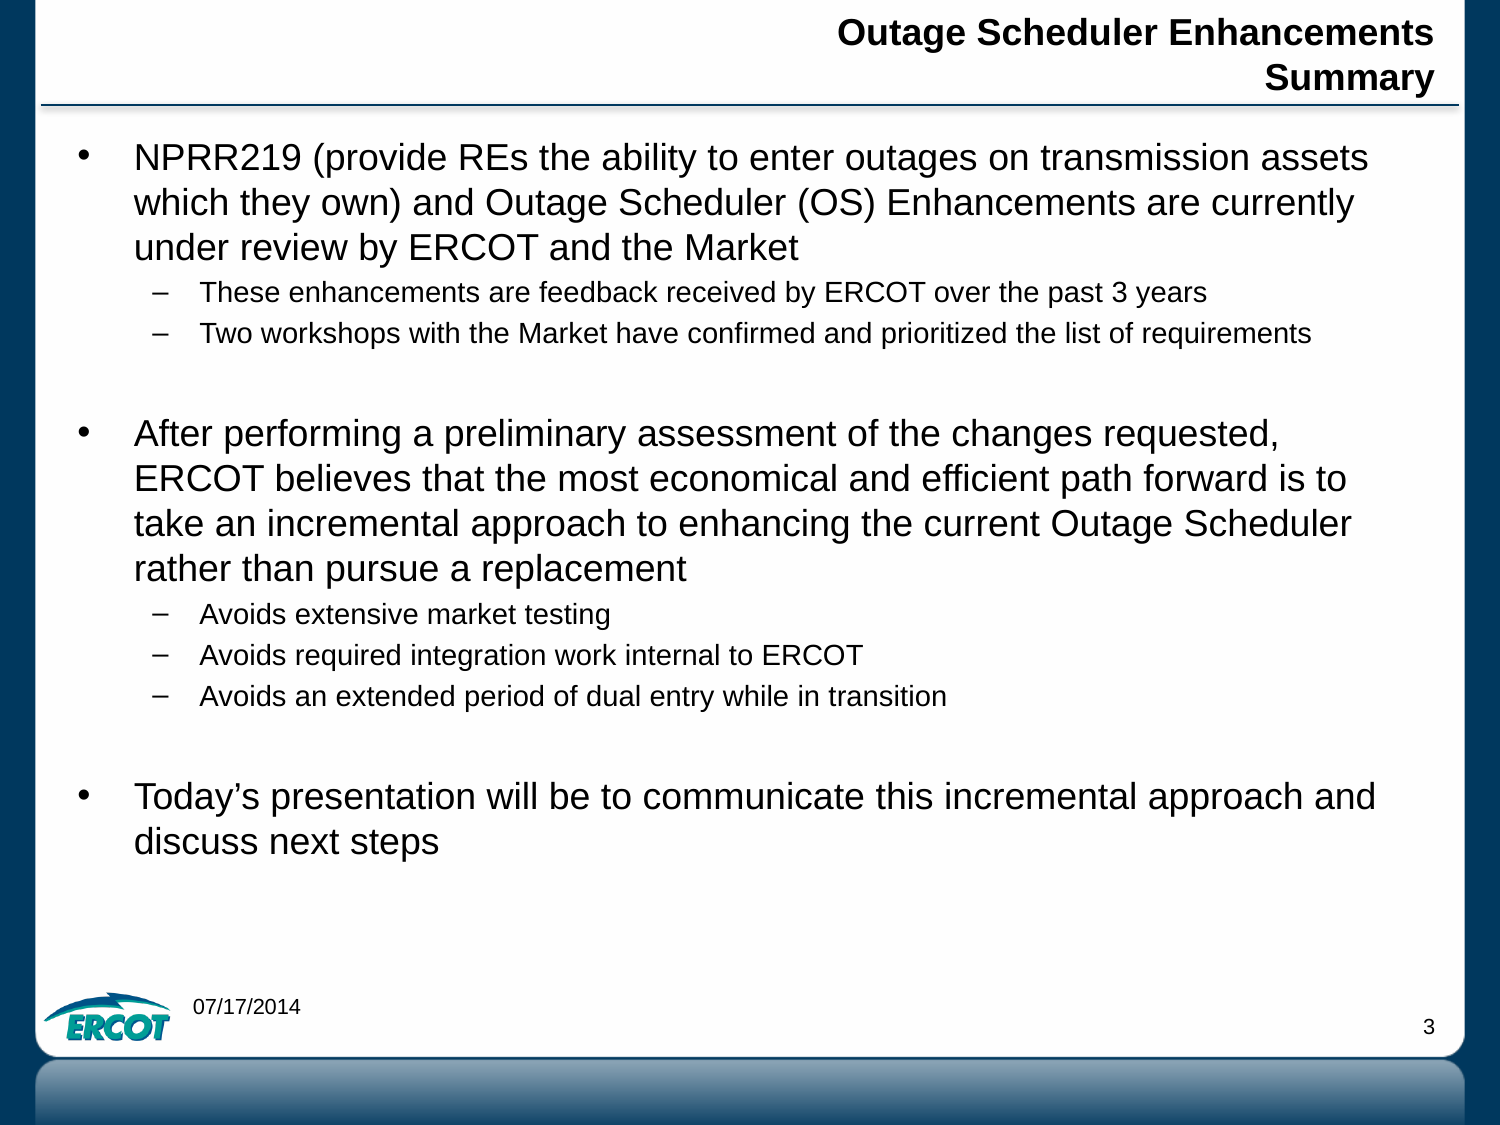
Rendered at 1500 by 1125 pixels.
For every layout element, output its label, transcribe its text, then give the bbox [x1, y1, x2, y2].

list NPRR219 (provide REs the ability to enter outages on transmission assets which they own) and Outage Scheduler (OS) Enhancements are currently under review by ERCOT and the Market These enhancements are feedback received by ERCOT over the past 3 years Two workshops with the Market have confirmed and prioritized the list of requirements After performing a preliminary assessment of the changes requested, ERCOT believes that the most economical and efficient path forward is to take an incremental approach to enhancing the current Outage Scheduler rather than pursue a replacement Avoids extensive market testing Avoids required integration work internal to ERCOT Avoids an extended period of dual entry while in transition Today’s presentation will be to communicate this incremental approach and discuss next steps [62, 125, 1413, 988]
picture [35, 0, 1465, 1125]
title Outage Scheduler Enhancements Summary [62, 0, 1450, 106]
